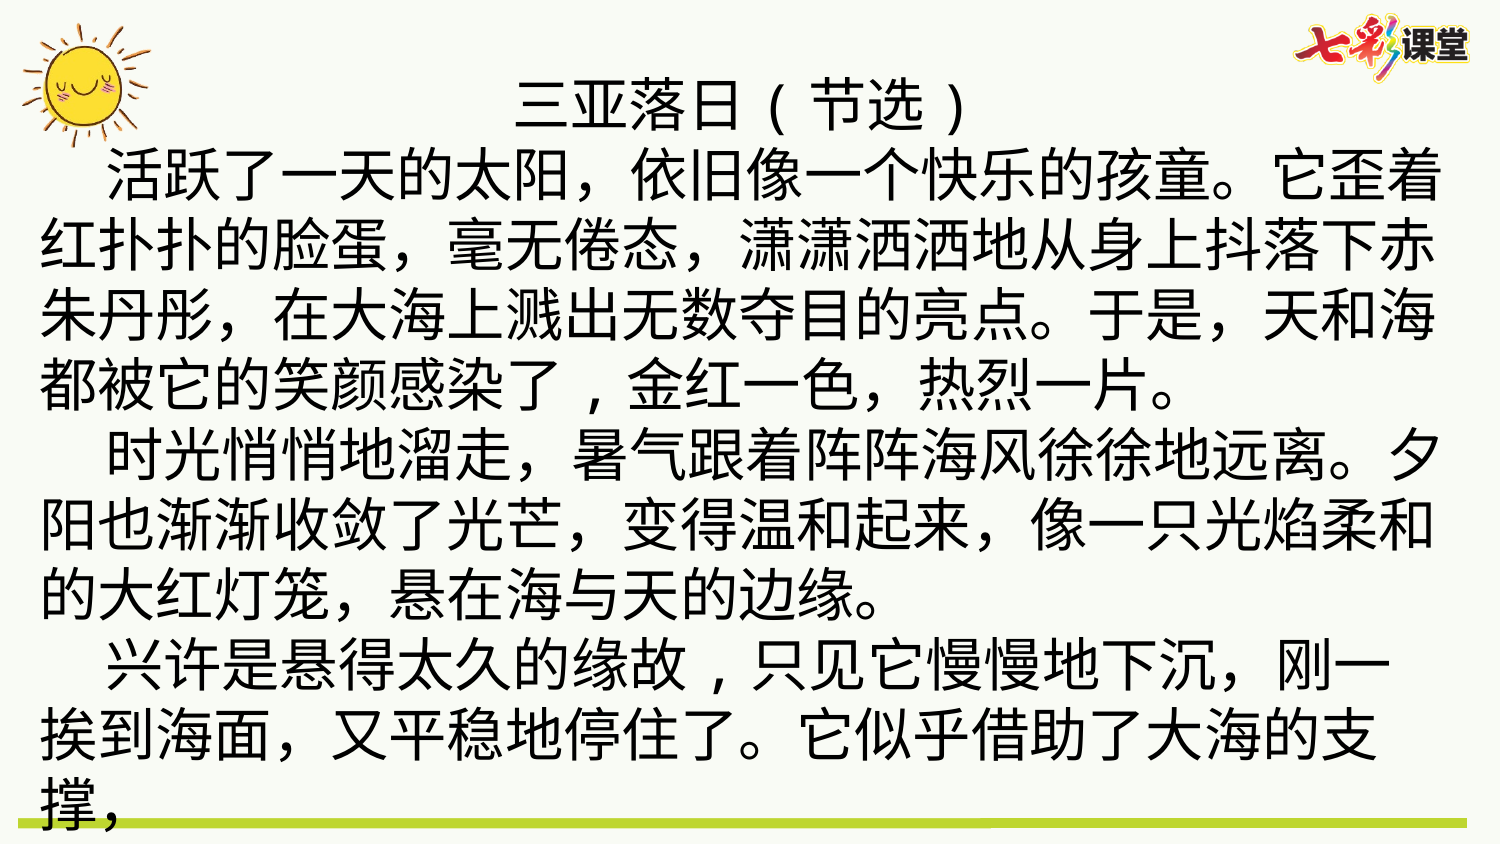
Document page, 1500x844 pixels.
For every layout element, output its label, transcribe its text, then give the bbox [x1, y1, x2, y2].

picture [1291, 9, 1472, 87]
text_box 三亚落日(节选) 活跃了一天的太阳，依旧像一个快乐的孩童。它歪着红扑扑的脸蛋，毫无倦态，潇潇洒洒地从身上抖落下赤朱丹彤，在大海上溅出无数夺目的亮点。于是，天和海都被它的笑颜感染了,金红一色，热烈一片。 时光悄悄地溜走，暑气跟着阵阵海风徐徐地远离。夕阳也渐渐收敛了光芒，变得温和起来，像一只光焰柔和的大红灯笼，悬在海与天的边缘。 兴许是悬得太久的缘故,只见它慢慢地下沉，刚一挨到海面，又平稳地停住了。它似乎借助了大海的支撑， [24, 60, 1462, 844]
picture [18, 771, 24, 844]
picture [0, 0, 173, 172]
picture [1462, 771, 1467, 844]
